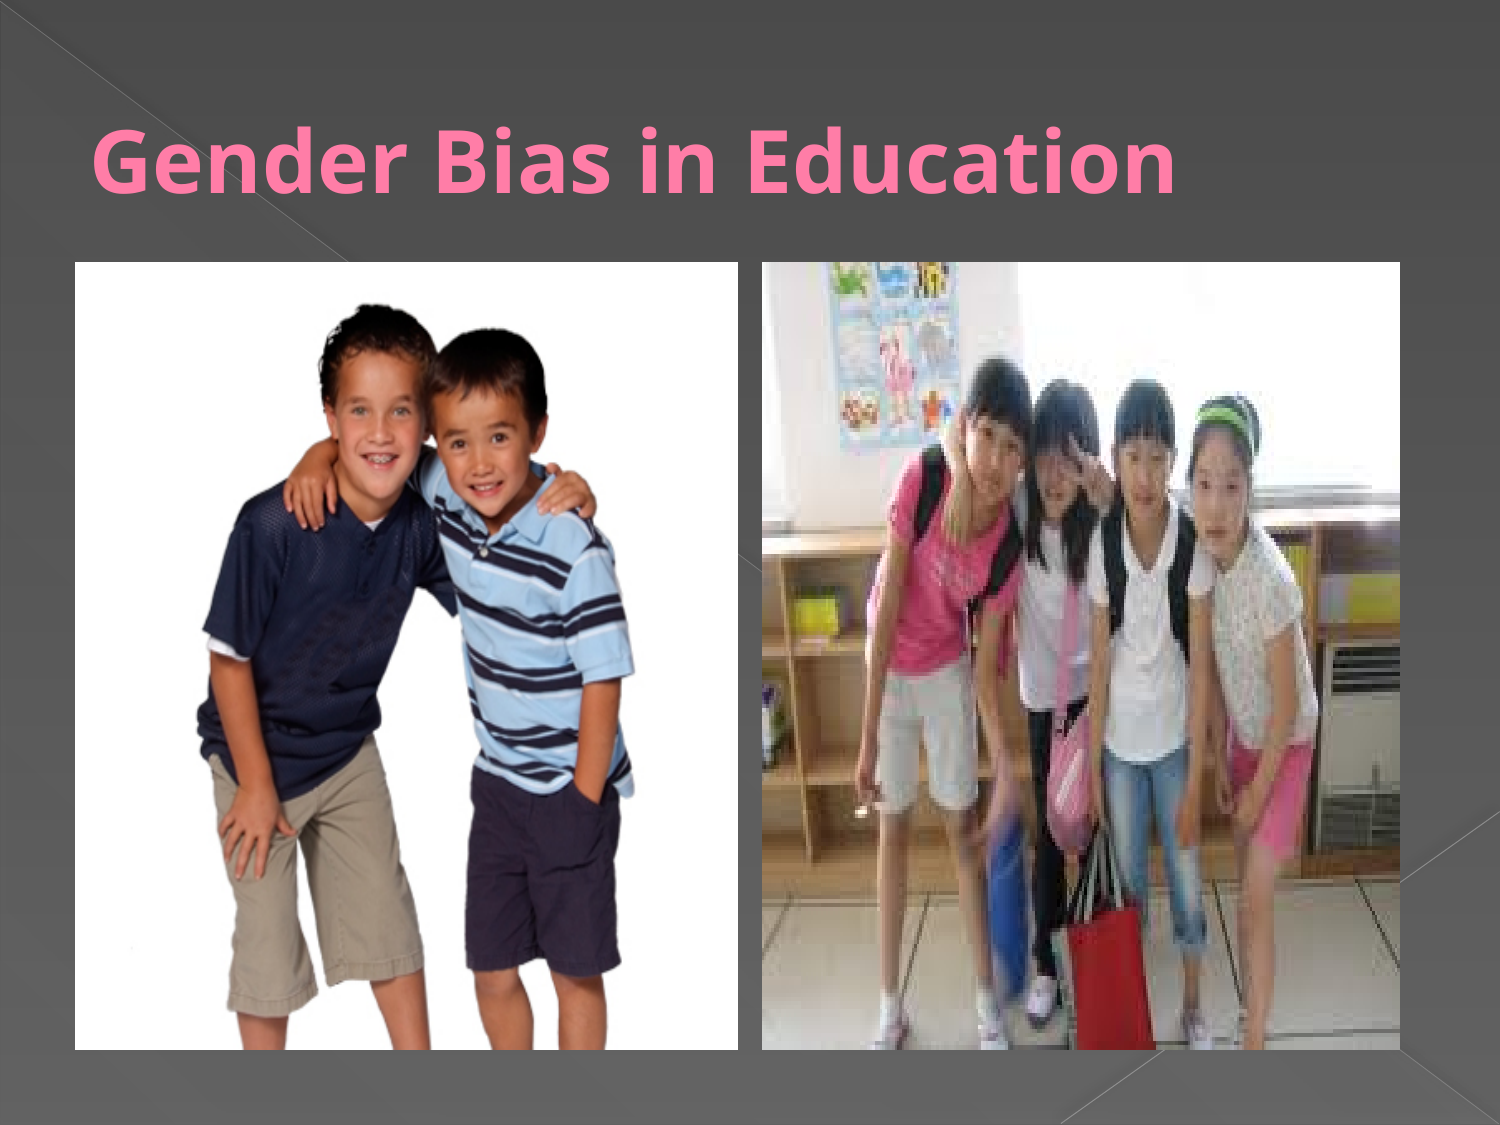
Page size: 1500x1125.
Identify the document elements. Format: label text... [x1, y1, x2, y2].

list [74, 262, 738, 1051]
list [762, 262, 1401, 1051]
title Gender Bias in Education [75, 43, 1425, 274]
